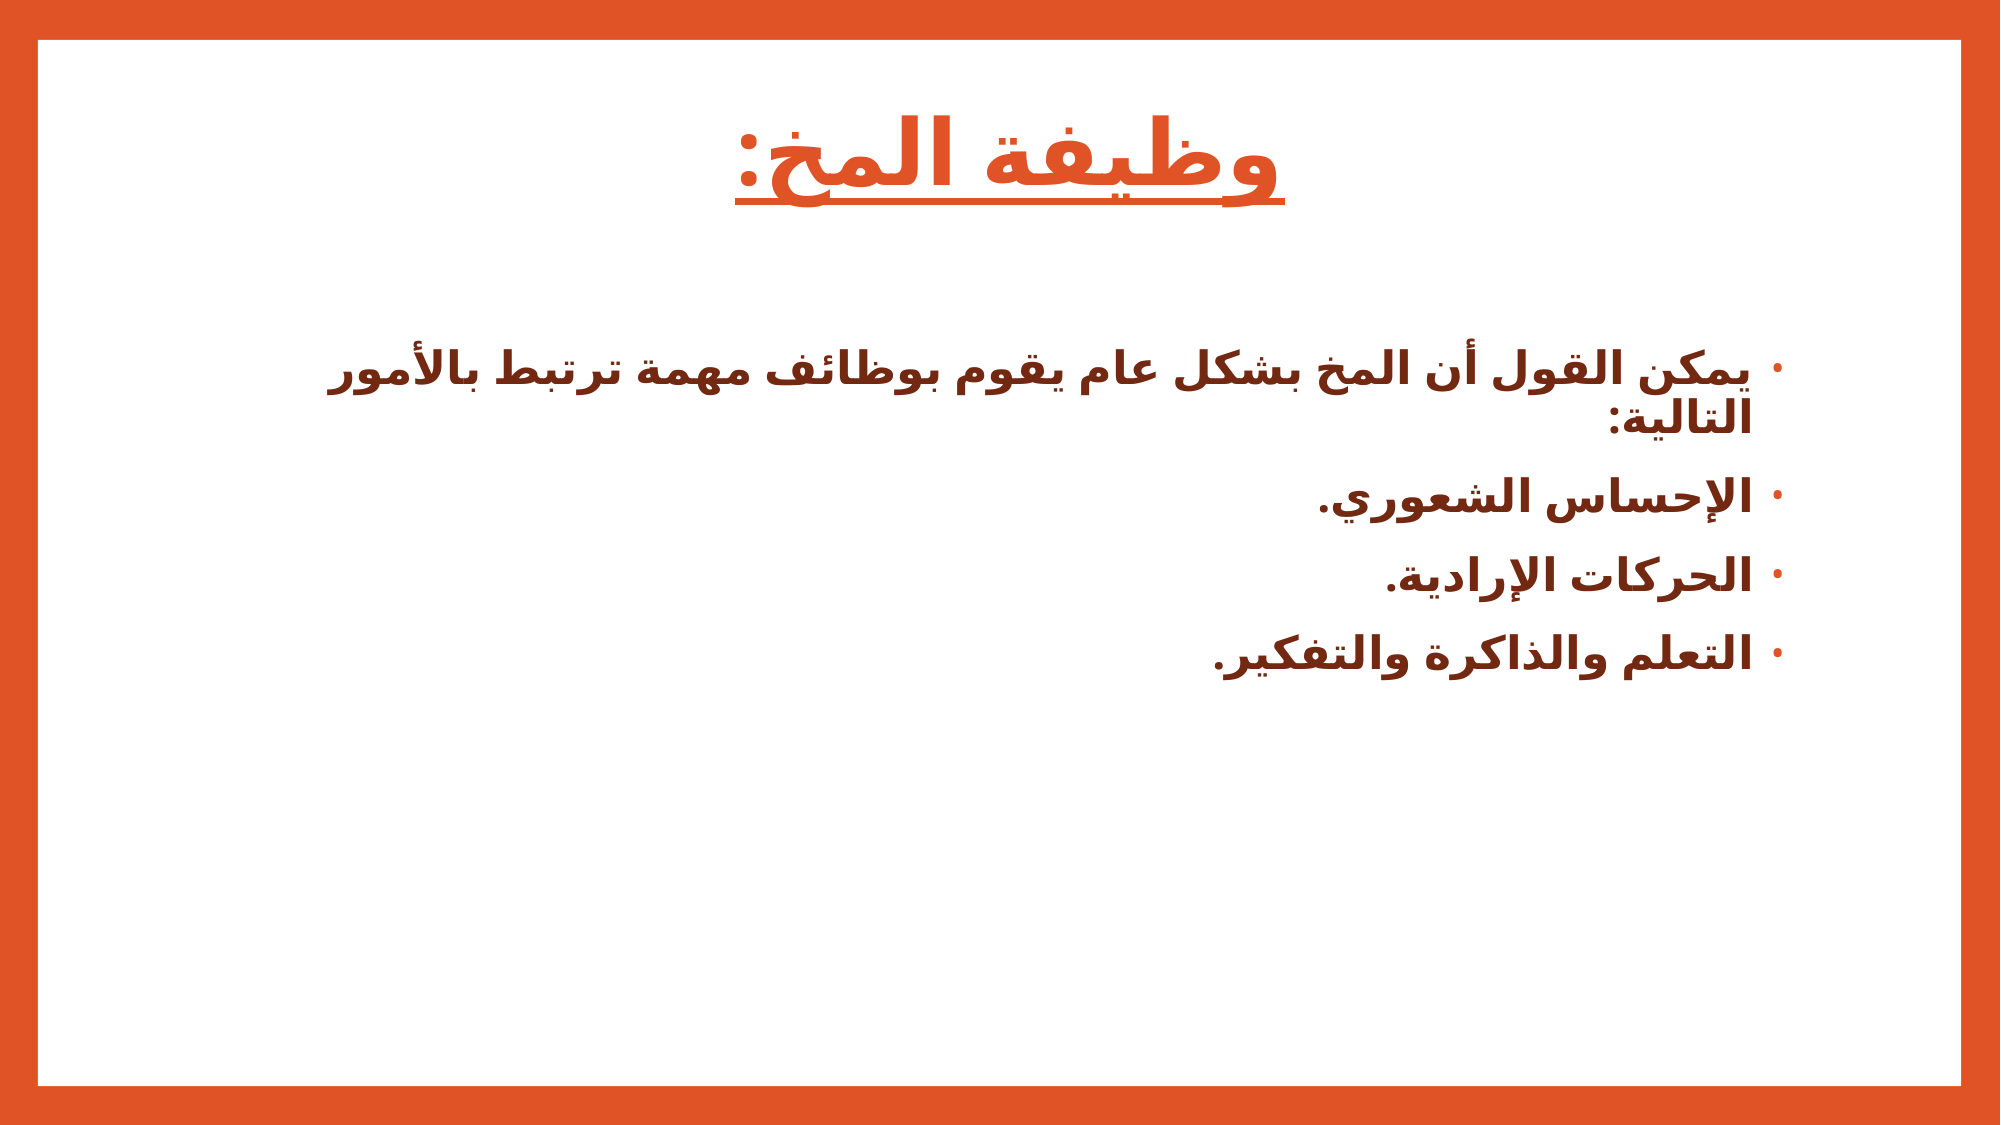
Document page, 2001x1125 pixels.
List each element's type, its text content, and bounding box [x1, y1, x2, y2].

title وظيفة المخ: [187, 99, 1808, 323]
list يمكن القول أن المخ بشكل عام يقوم بوظائف مهمة ترتبط بالأمور التالية: الإحساس الشعوري. الحركات الإرادية. التعلم والذاكرة والتفكير. [187, 337, 1808, 1000]
